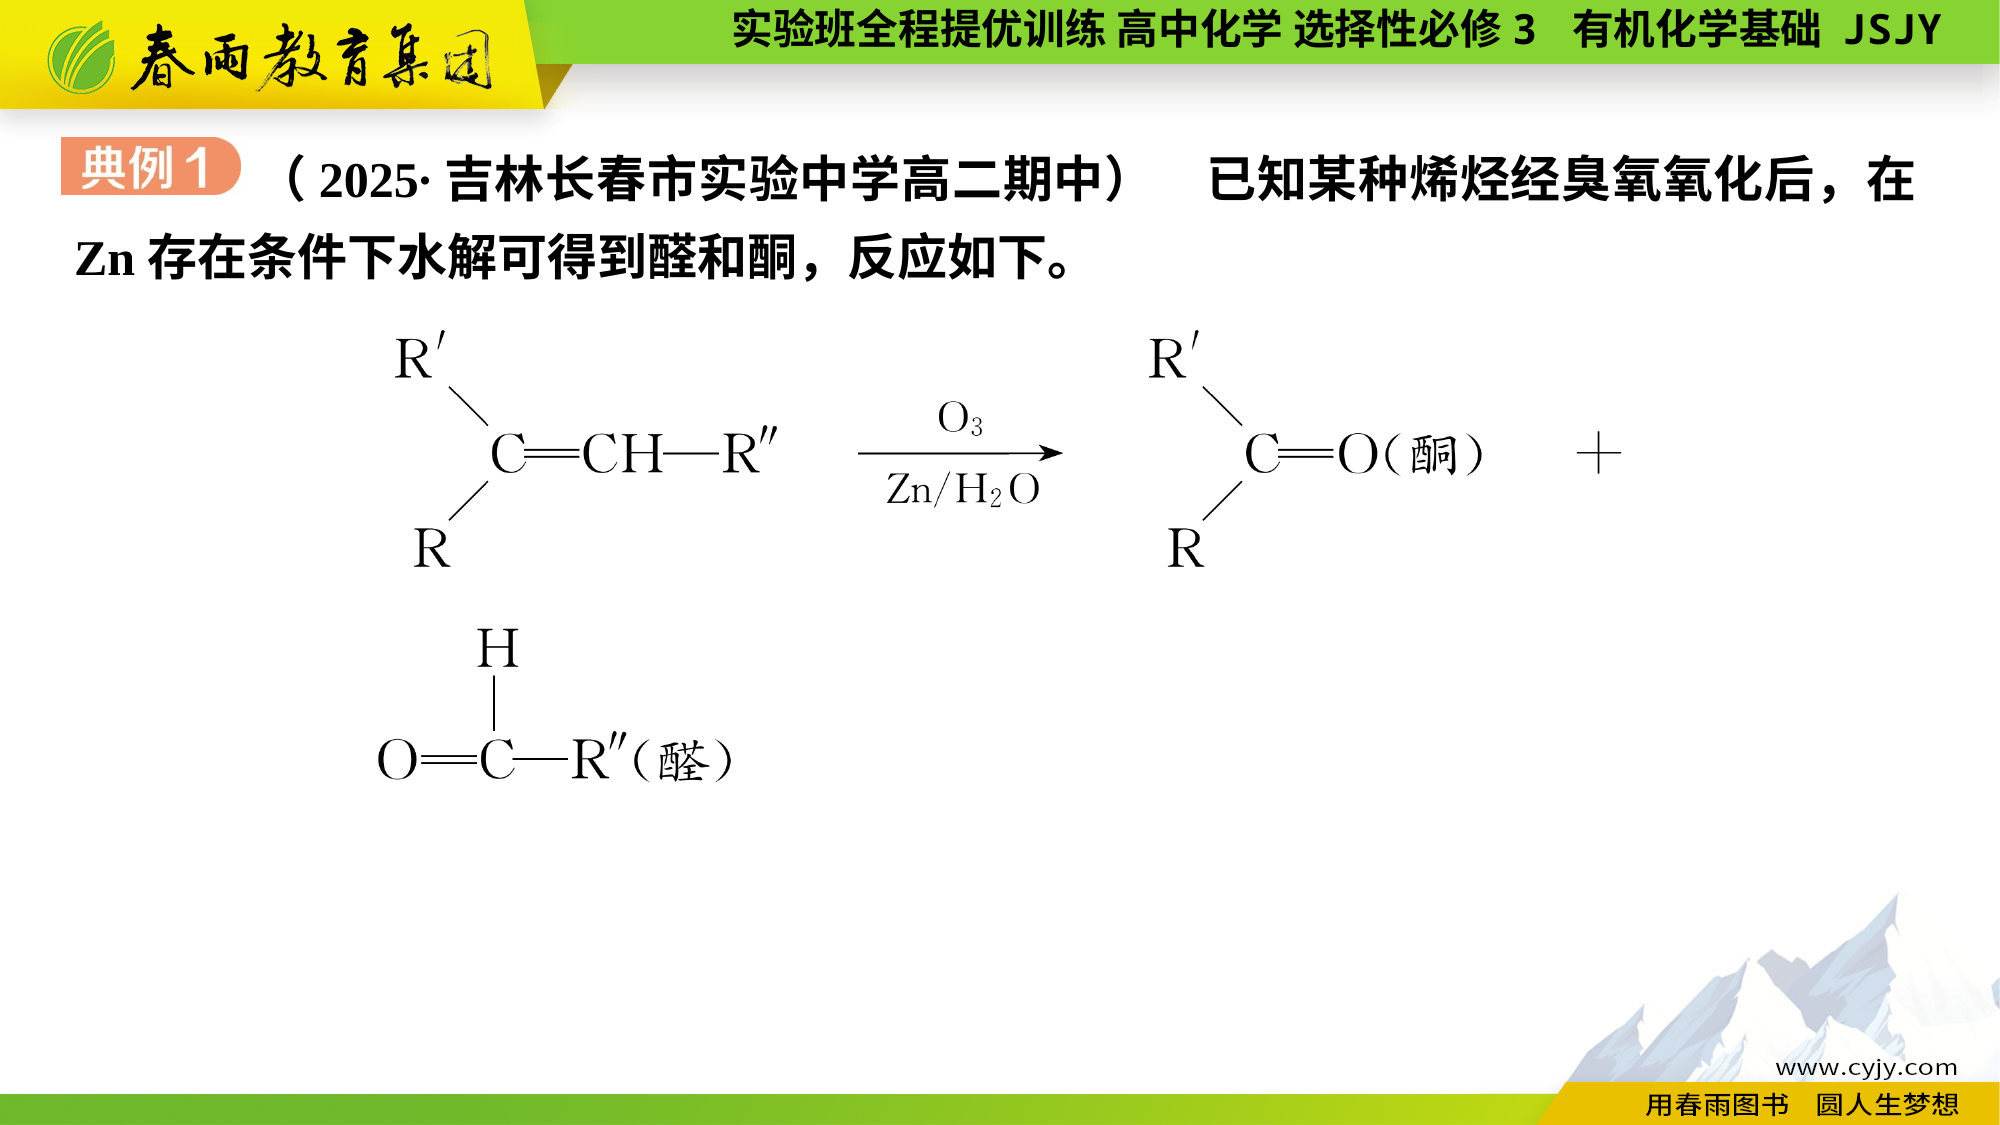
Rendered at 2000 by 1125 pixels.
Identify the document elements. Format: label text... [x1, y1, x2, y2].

picture [0, 0, 2000, 1125]
list （2025∙吉林长春市实验中学高二期中） 已知某种烯烃经臭氧氧化后，在Zn存在条件下水解可得到醛和酮，反应如下。 [59, 122, 1944, 287]
